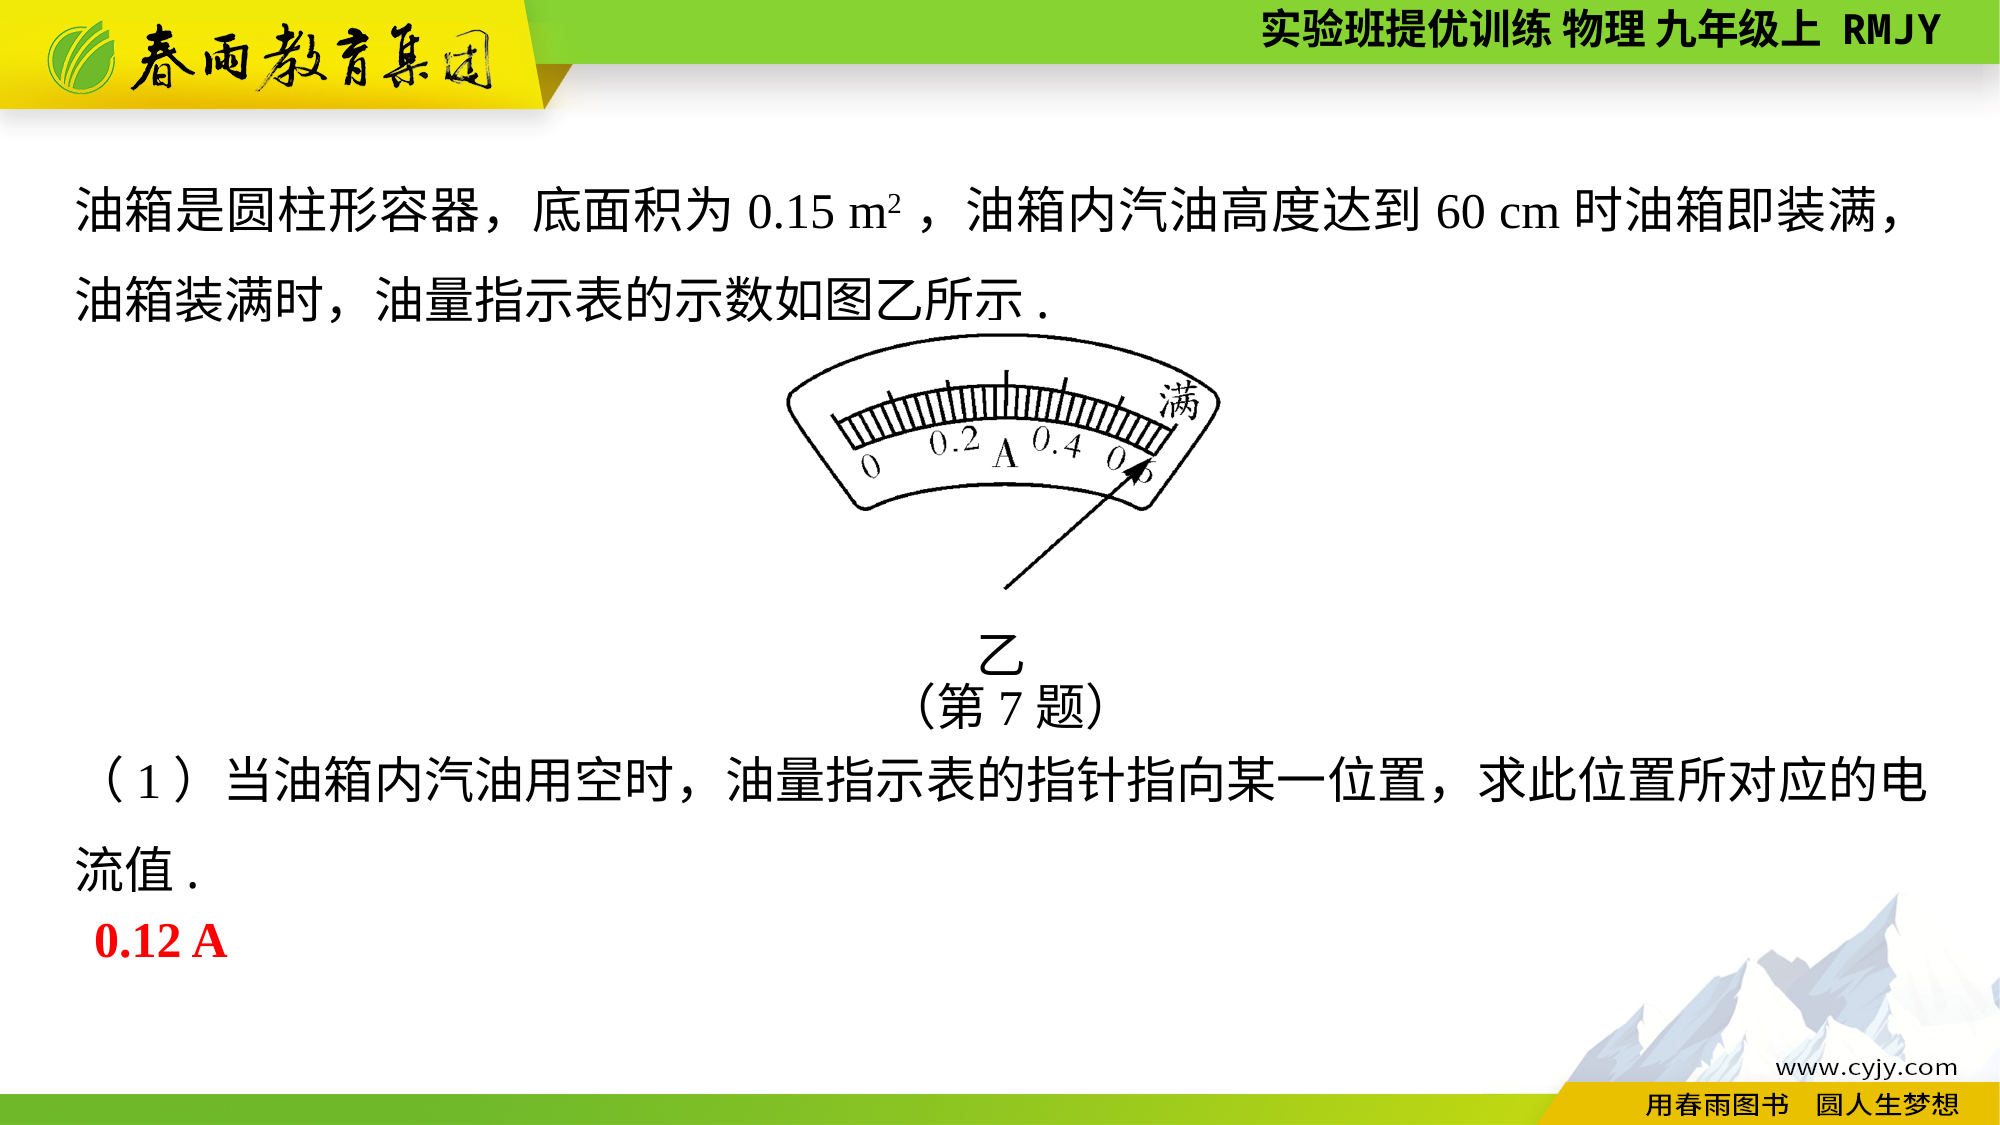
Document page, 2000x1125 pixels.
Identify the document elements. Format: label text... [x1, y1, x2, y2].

text_box （第7题） [871, 668, 1150, 743]
text_box （1）当油箱内汽油用空时，油量指示表的指针指向某一位置，求此位置所对应的电流值. [59, 711, 1944, 907]
text_box 0.12 A [79, 900, 243, 975]
list 油箱是圆柱形容器，底面积为0.15 m2，油箱内汽油高度达到60 cm时油箱即装满，油箱装满时，油量指示表的示数如图乙所示. [59, 141, 1944, 327]
picture [0, 0, 2000, 1125]
text_box 乙 [961, 607, 1042, 668]
